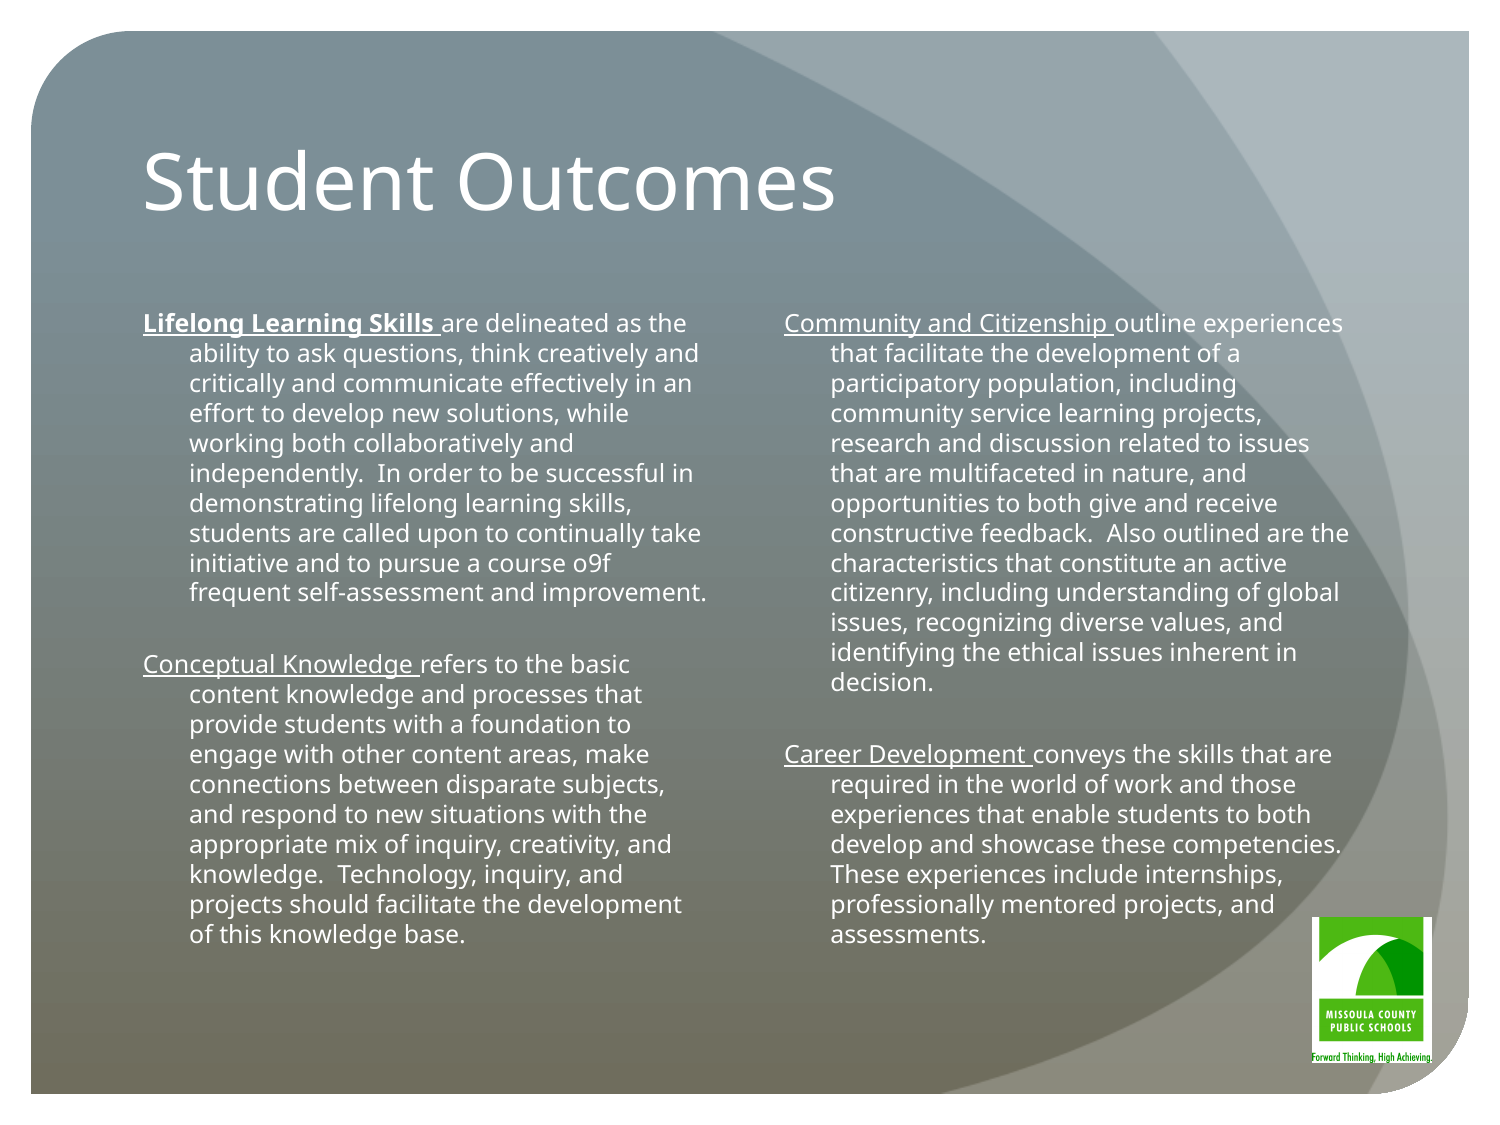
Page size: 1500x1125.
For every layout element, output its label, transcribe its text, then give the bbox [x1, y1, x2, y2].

picture [24, 30, 1473, 1094]
list Lifelong Learning Skills are delineated as the ability to ask questions, think creatively and critically and communicate effectively in an effort to develop new solutions, while working both collaboratively and independently. In order to be successful in demonstrating lifelong learning skills, students are called upon to continually take initiative and to pursue a course o9f frequent self-assessment and improvement. Conceptual Knowledge refers to the basic content knowledge and processes that provide students with a foundation to engage with other content areas, make connections between disparate subjects, and respond to new situations with the appropriate mix of inquiry, creativity, and knowledge. Technology, inquiry, and projects should facilitate the development of this knowledge base. [127, 299, 728, 993]
title Student Outcomes [127, 62, 1372, 234]
list Community and Citizenship outline experiences that facilitate the development of a participatory population, including community service learning projects, research and discussion related to issues that are multifaceted in nature, and opportunities to both give and receive constructive feedback. Also outlined are the characteristics that constitute an active citizenry, including understanding of global issues, recognizing diverse values, and identifying the ethical issues inherent in decision. Career Development conveys the skills that are required in the world of work and those experiences that enable students to both develop and showcase these competencies. These experiences include internships, professionally mentored projects, and assessments. [769, 299, 1370, 993]
